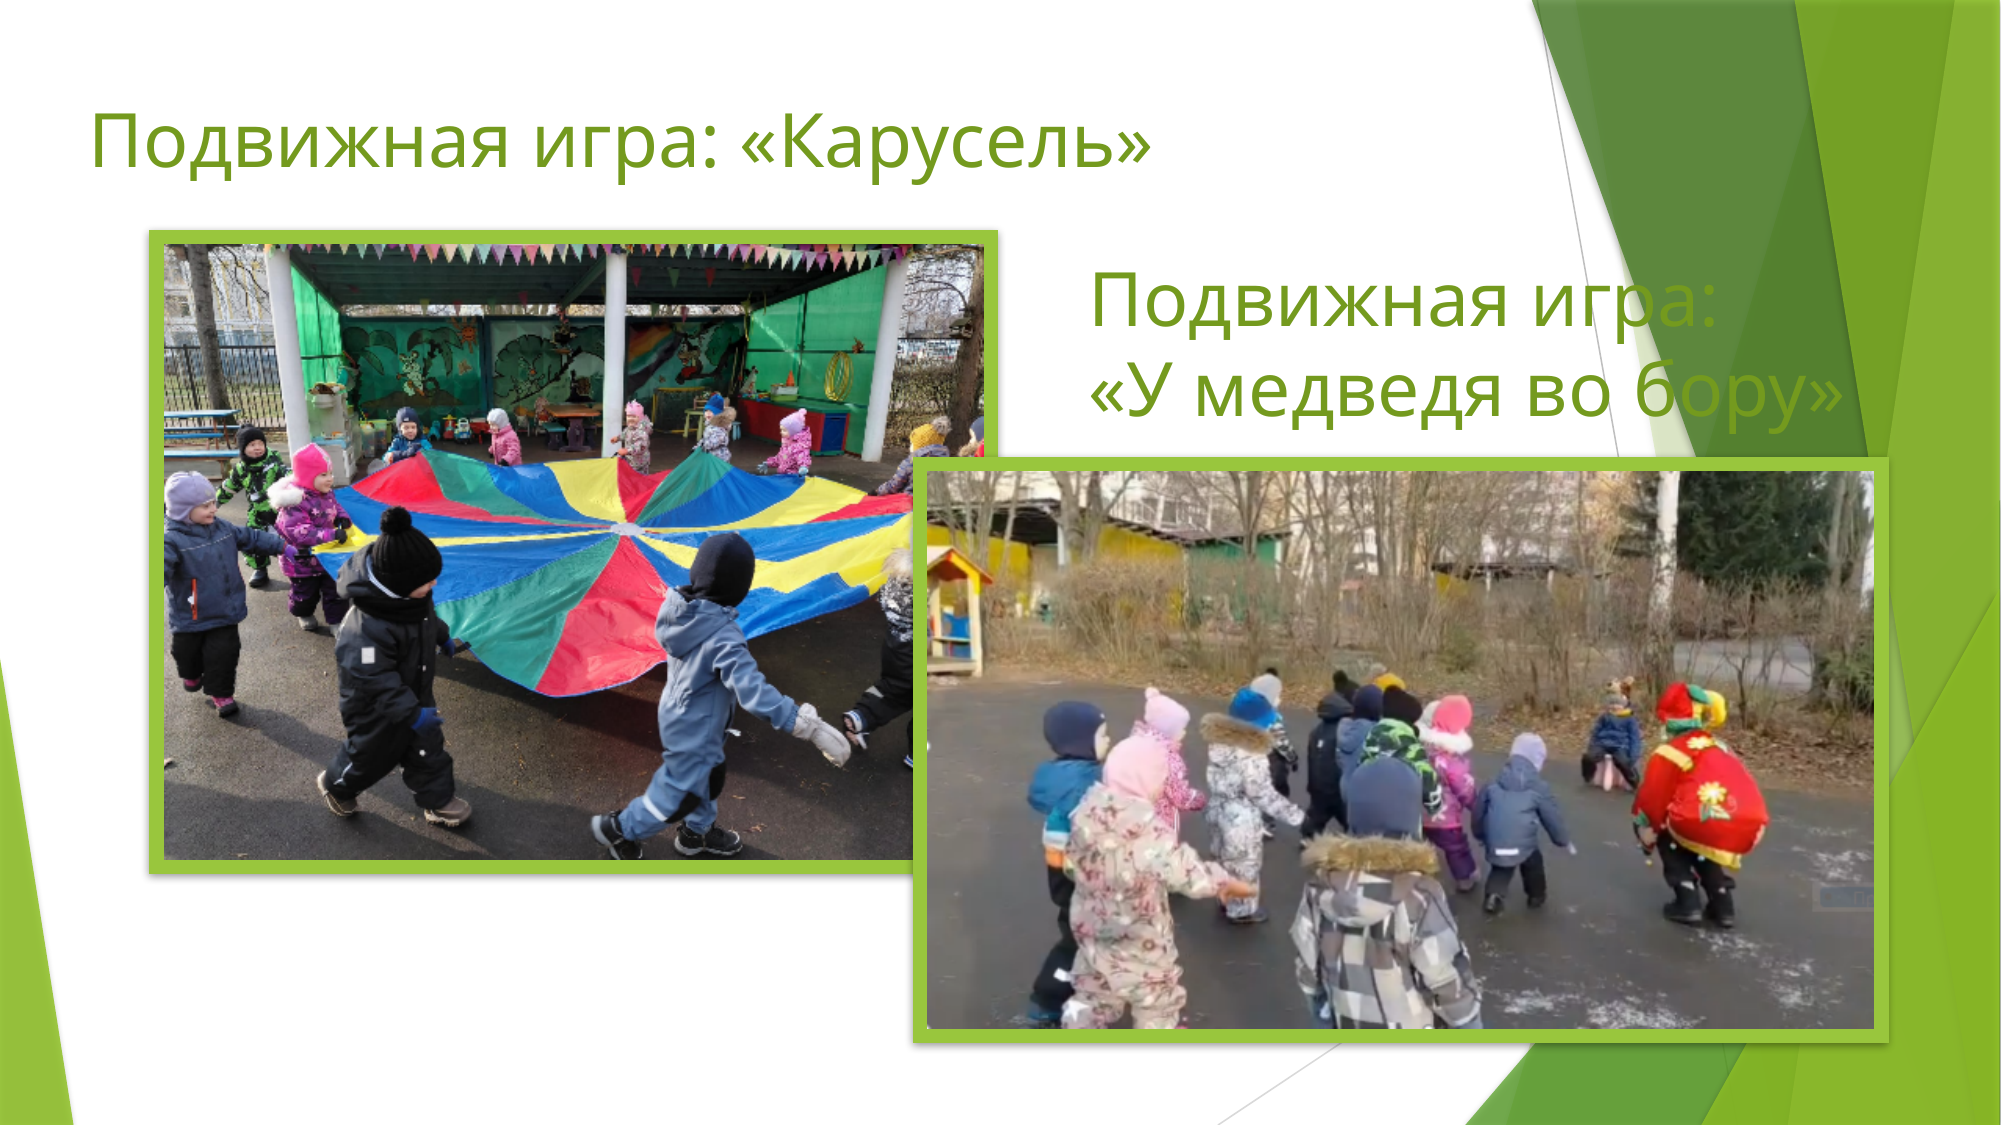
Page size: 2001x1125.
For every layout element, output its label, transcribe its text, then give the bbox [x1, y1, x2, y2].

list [162, 243, 985, 861]
title Подвижная игра: «Карусель» [73, 85, 1178, 303]
picture [926, 470, 1875, 1030]
text_box Подвижная игра: «У медведя во бору» [1073, 244, 2000, 440]
